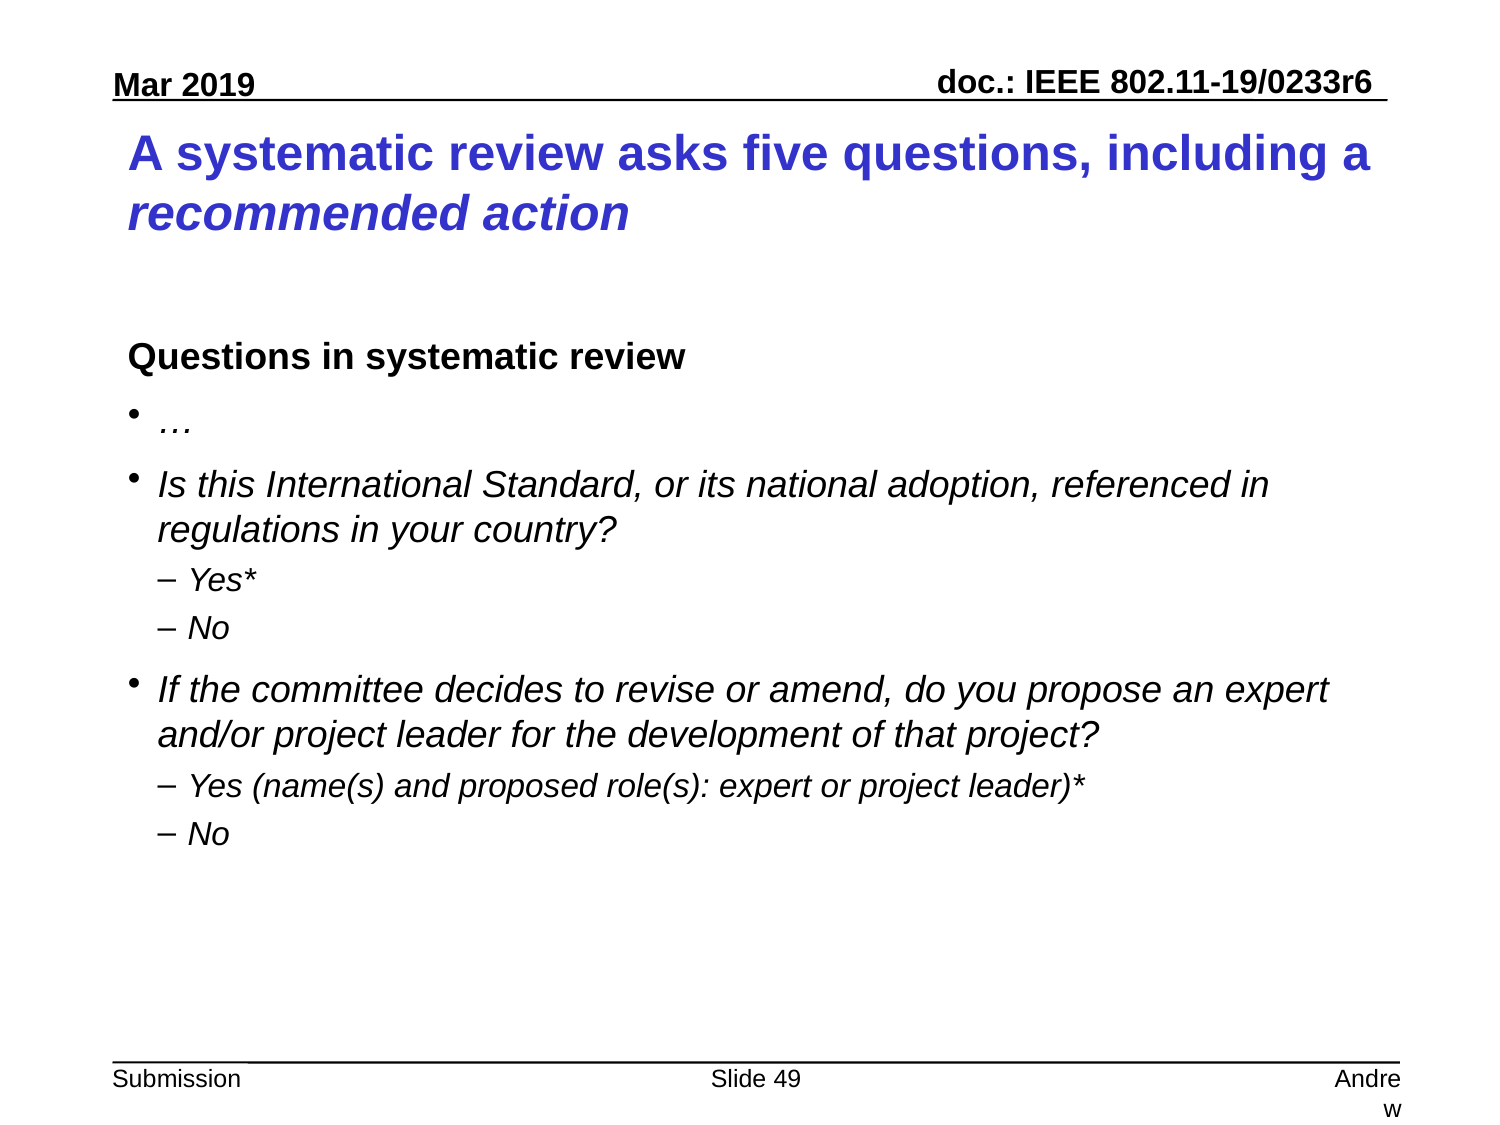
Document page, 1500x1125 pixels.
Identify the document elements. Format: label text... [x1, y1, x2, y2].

footer Andrew Myles, Cisco [1320, 1061, 1402, 1093]
list Questions in systematic review … Is this International Standard, or its national adoption, referenced in regulations in your country? Yes* No If the committee decides to revise or amend, do you propose an expert and/or project leader for the development of that project? Yes (name(s) and proposed role(s): expert or project leader)* No [112, 324, 1388, 1000]
title A systematic review asks five questions, including a recommended action [112, 112, 1388, 288]
slide_number Slide 49 [709, 1061, 803, 1093]
